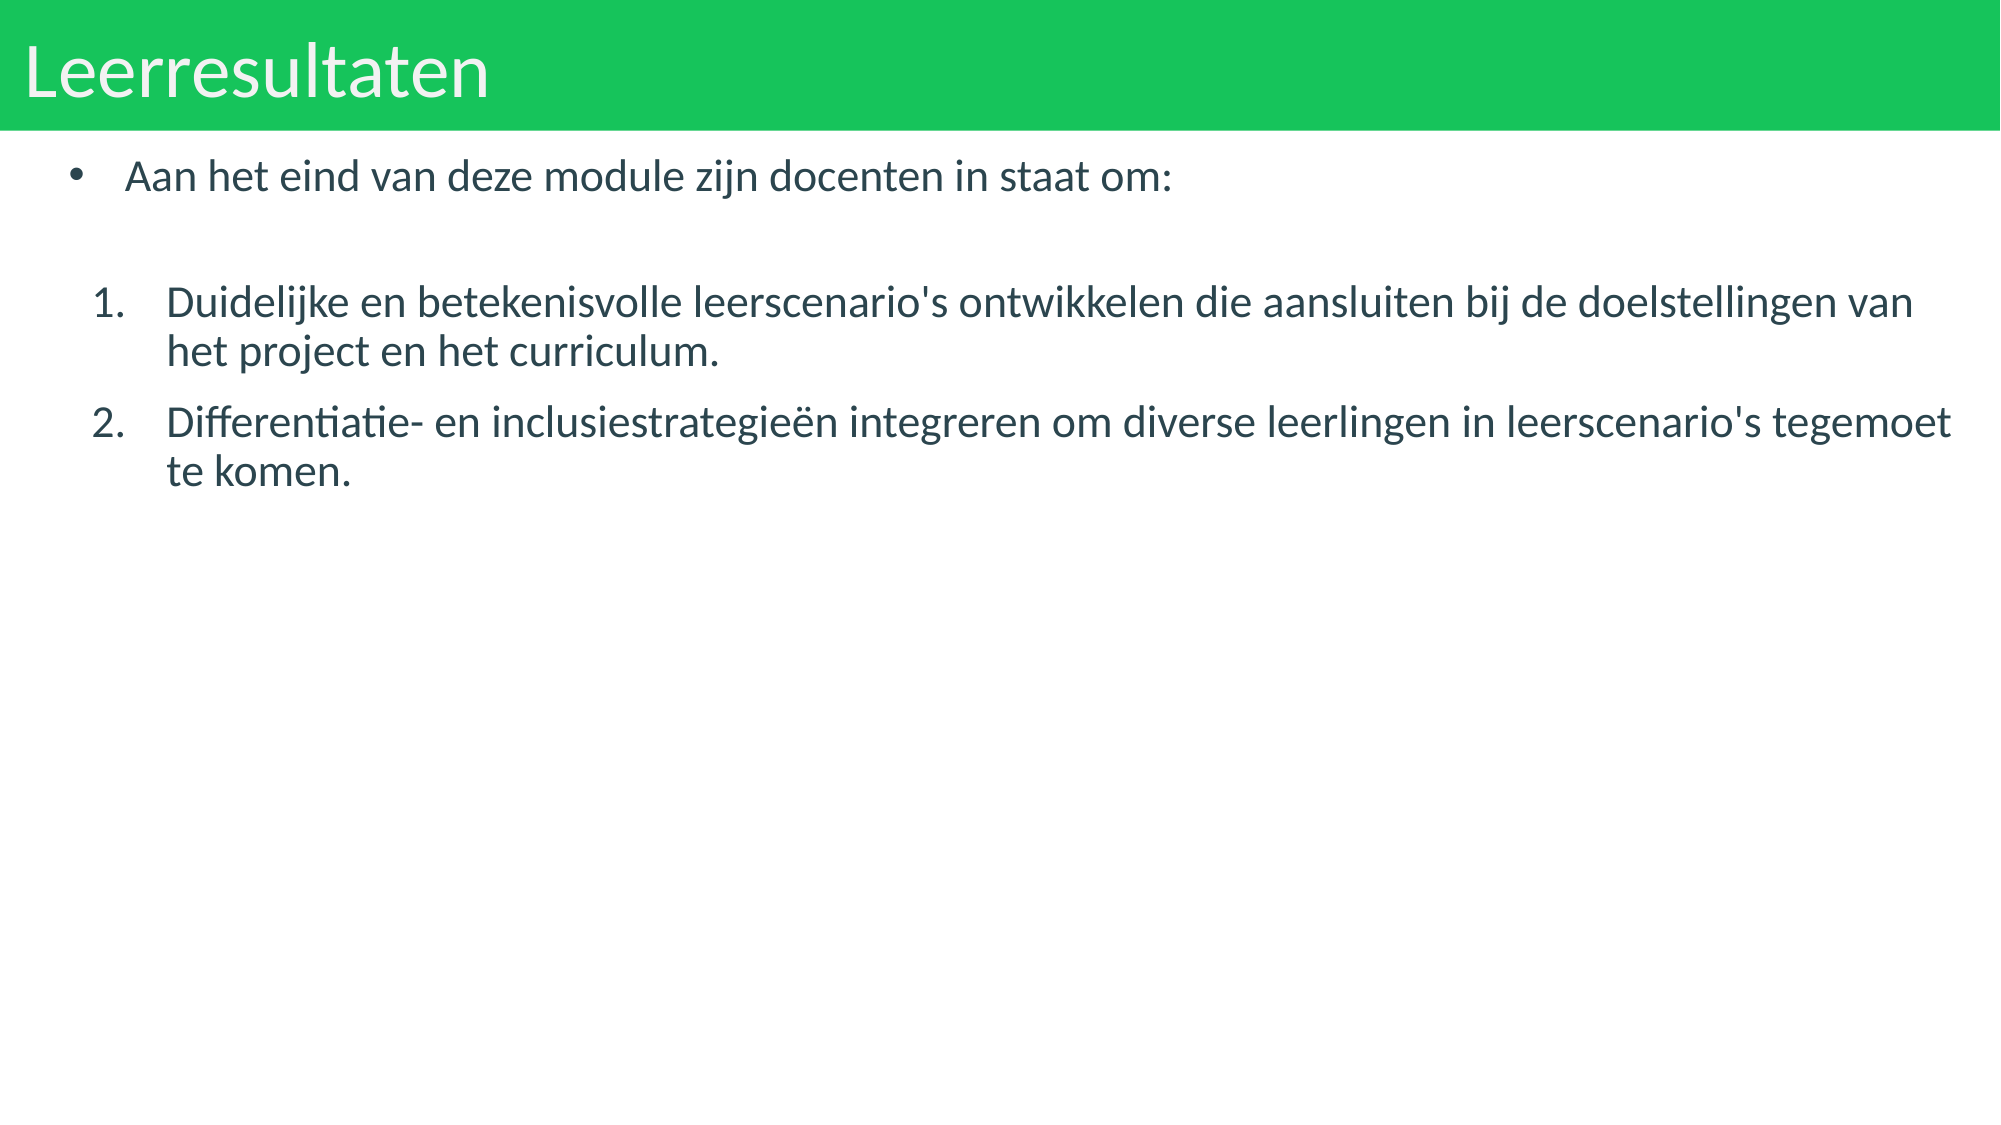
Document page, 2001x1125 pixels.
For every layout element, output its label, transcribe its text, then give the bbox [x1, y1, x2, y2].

title Leerresultaten [16, 13, 1976, 131]
list Aan het eind van deze module zijn docenten in staat om: Duidelijke en betekenisvolle leerscenario's ontwikkelen die aansluiten bij de doelstellingen van het project en het curriculum. Differentiatie- en inclusiestrategieën integreren om diverse leerlingen in leerscenario's tegemoet te komen. [16, 144, 1976, 1108]
